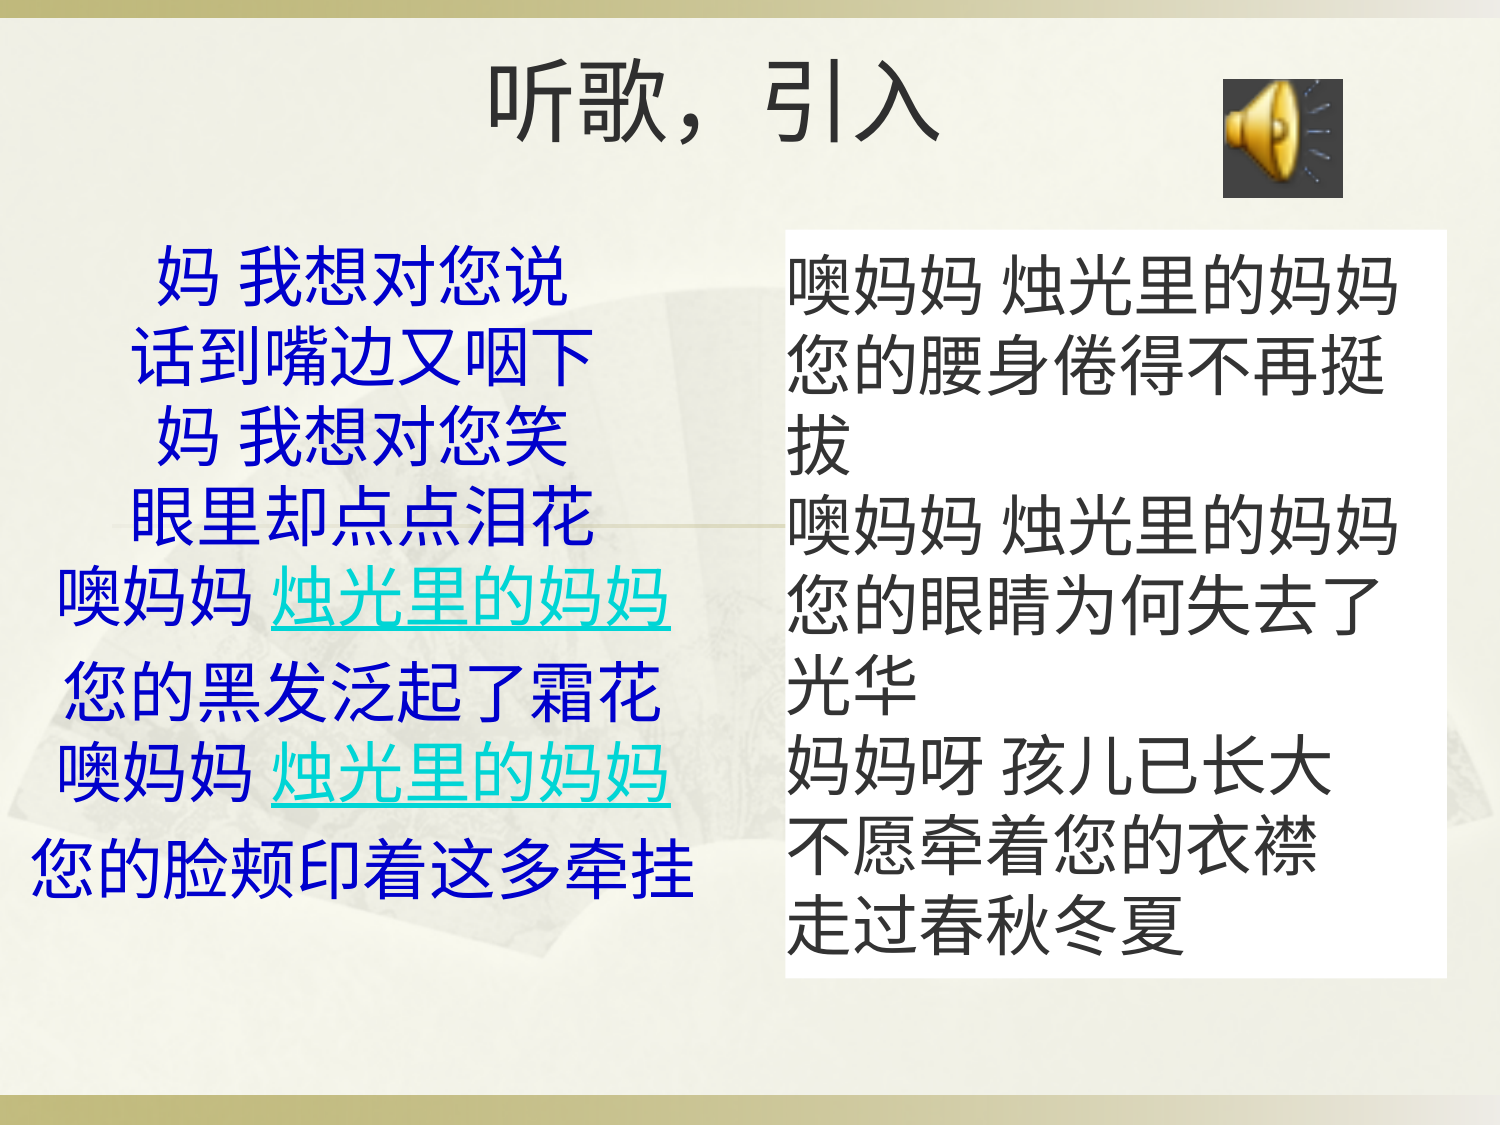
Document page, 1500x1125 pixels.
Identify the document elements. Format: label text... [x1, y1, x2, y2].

title 听歌，引入 [76, 30, 1352, 161]
picture [1221, 77, 1344, 200]
text_box 噢妈妈 烛光里的妈妈 您的腰身倦得不再挺拔 噢妈妈 烛光里的妈妈 您的眼睛为何失去了光华 妈妈呀 孩儿已长大 不愿牵着您的衣襟 走过春秋冬夏 [785, 229, 1447, 979]
subtitle 妈 我想对您说 话到嘴边又咽下 妈 我想对您笑 眼里却点点泪花 噢妈妈 烛光里的妈妈 您的黑发泛起了霜花 噢妈妈 烛光里的妈妈 您的脸颊印着这多牵挂 [0, 227, 727, 1047]
